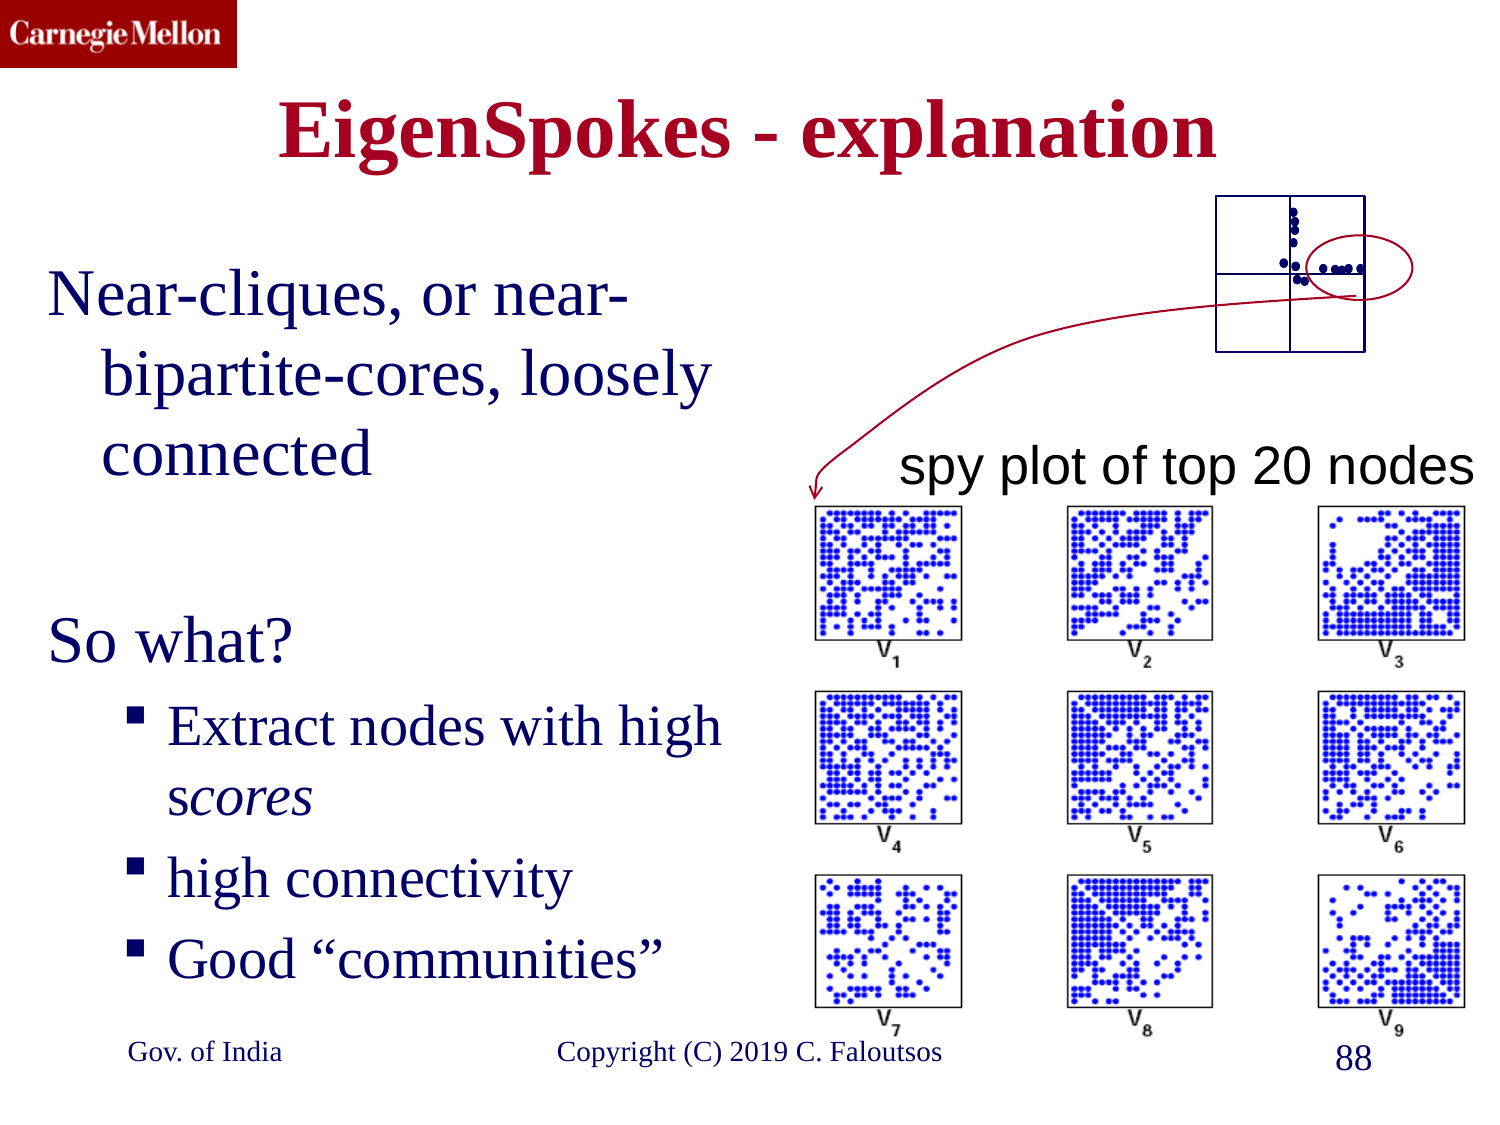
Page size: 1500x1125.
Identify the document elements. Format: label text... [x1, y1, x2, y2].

text_box [815, 305, 1210, 485]
slide_number Gov. of India [112, 1024, 426, 1101]
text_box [1215, 195, 1365, 352]
slide_number 88 [1074, 1050, 1388, 1101]
picture [0, 0, 237, 68]
title EigenSpokes - explanation [92, 60, 1404, 188]
text_box spy plot of top 20 nodes [975, 440, 1402, 485]
text_box [1369, 235, 1413, 300]
list Near-cliques, or near-bipartite-cores, loosely connected So what? Extract nodes with high scores high connectivity Good “communities” [32, 241, 817, 1030]
footer Copyright (C) 2019 C. Faloutsos [512, 1024, 988, 1101]
picture [787, 487, 1493, 1043]
